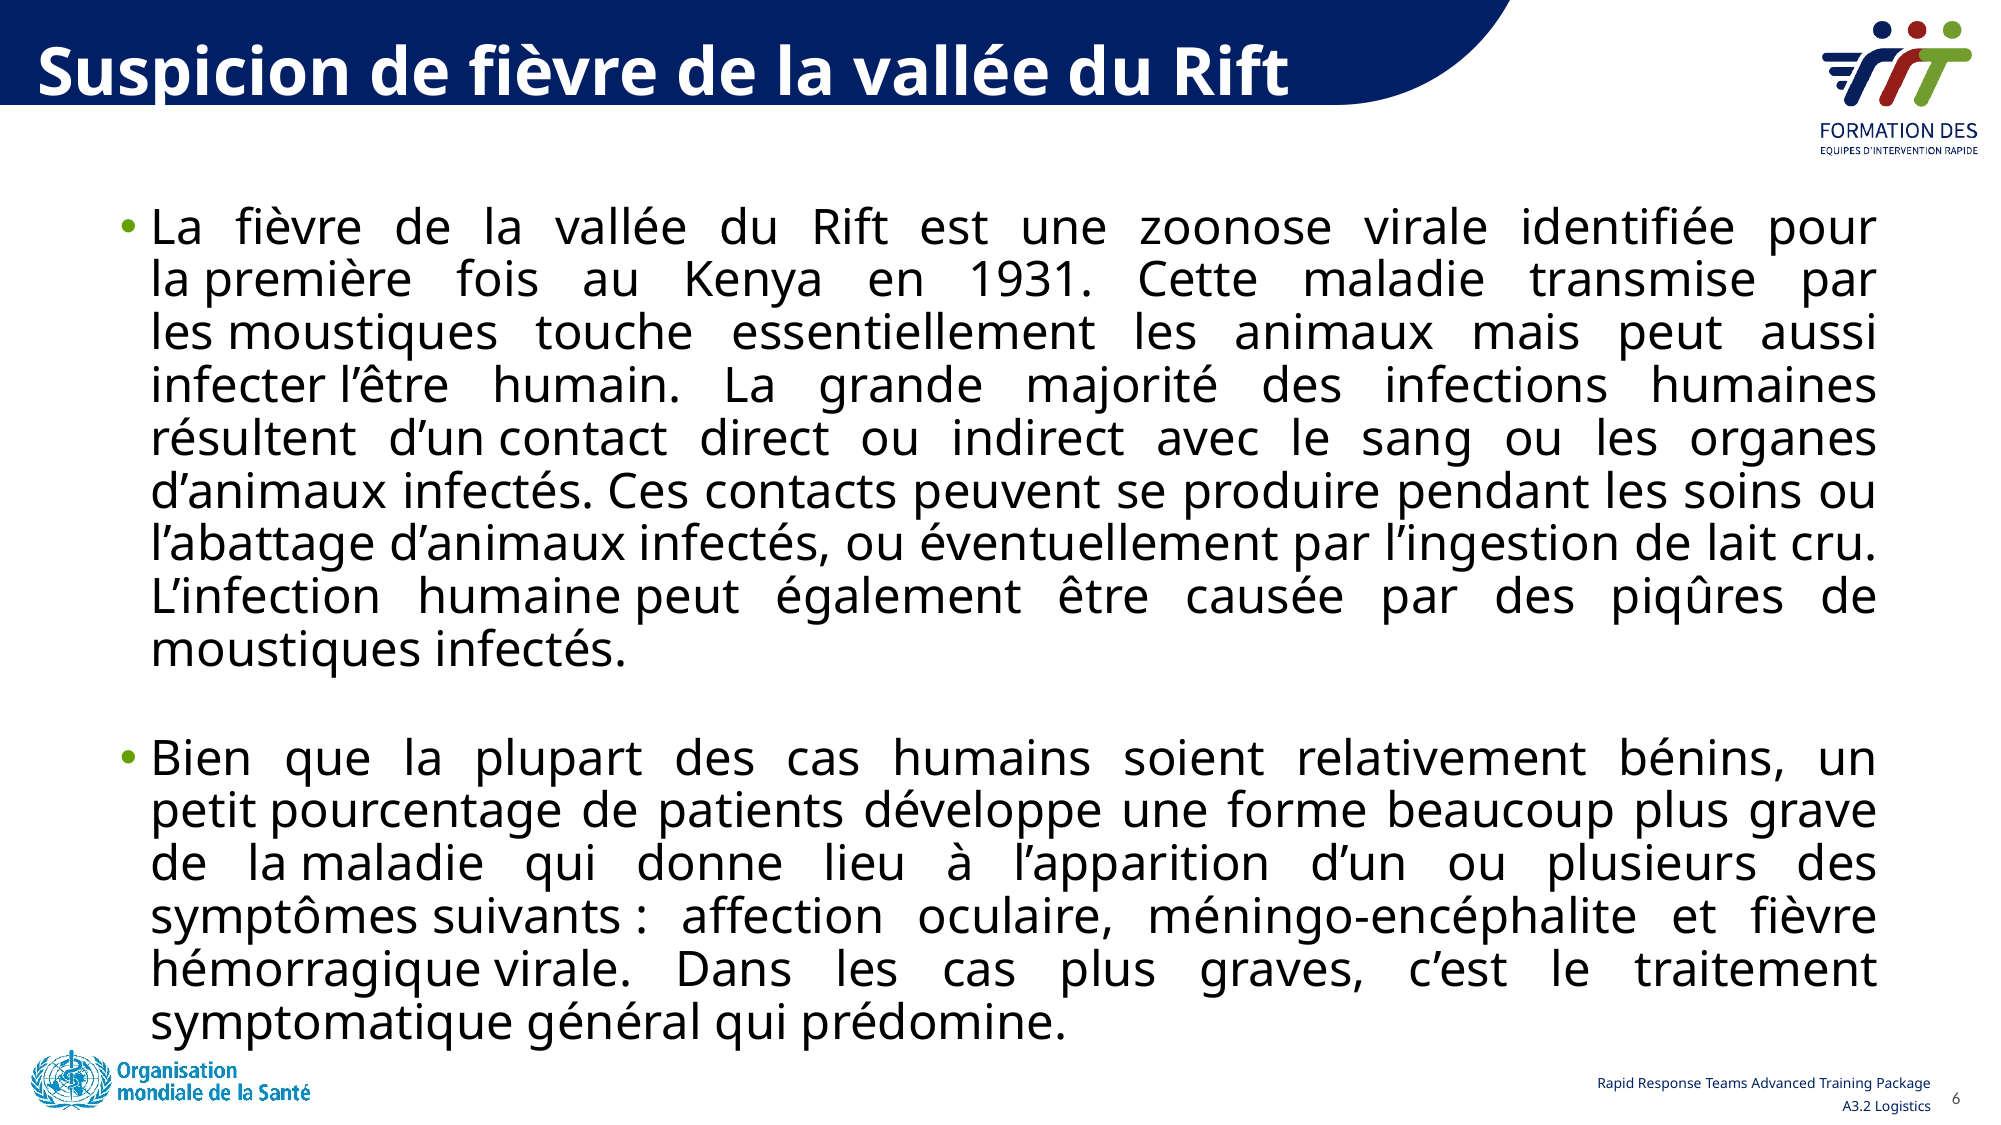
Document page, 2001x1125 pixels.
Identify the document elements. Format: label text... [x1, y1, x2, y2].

picture [31, 1050, 310, 1110]
picture [1820, 20, 1978, 156]
title Suspicion de fièvre de la vallée du Rift [30, 32, 1402, 130]
picture [0, 0, 1533, 105]
list La fièvre de la vallée du Rift est une zoonose virale identifiée pour la première fois au Kenya en 1931. Cette maladie transmise par les moustiques touche essentiellement les animaux mais peut aussi infecter l’être humain. La grande majorité des infections humaines résultent d’un contact direct ou indirect avec le sang ou les organes d’animaux infectés. Ces contacts peuvent se produire pendant les soins ou l’abattage d’animaux infectés, ou éventuellement par l’ingestion de lait cru. L’infection humaine peut également être causée par des piqûres de moustiques infectés. Bien que la plupart des cas humains soient relativement bénins, un petit pourcentage de patients développe une forme beaucoup plus grave de la maladie qui donne lieu à l’apparition d’un ou plusieurs des symptômes suivants : affection oculaire, méningo-encéphalite et fièvre hémorragique virale. Dans les cas plus graves, c’est le traitement symptomatique général qui prédomine. [114, 196, 1886, 1026]
